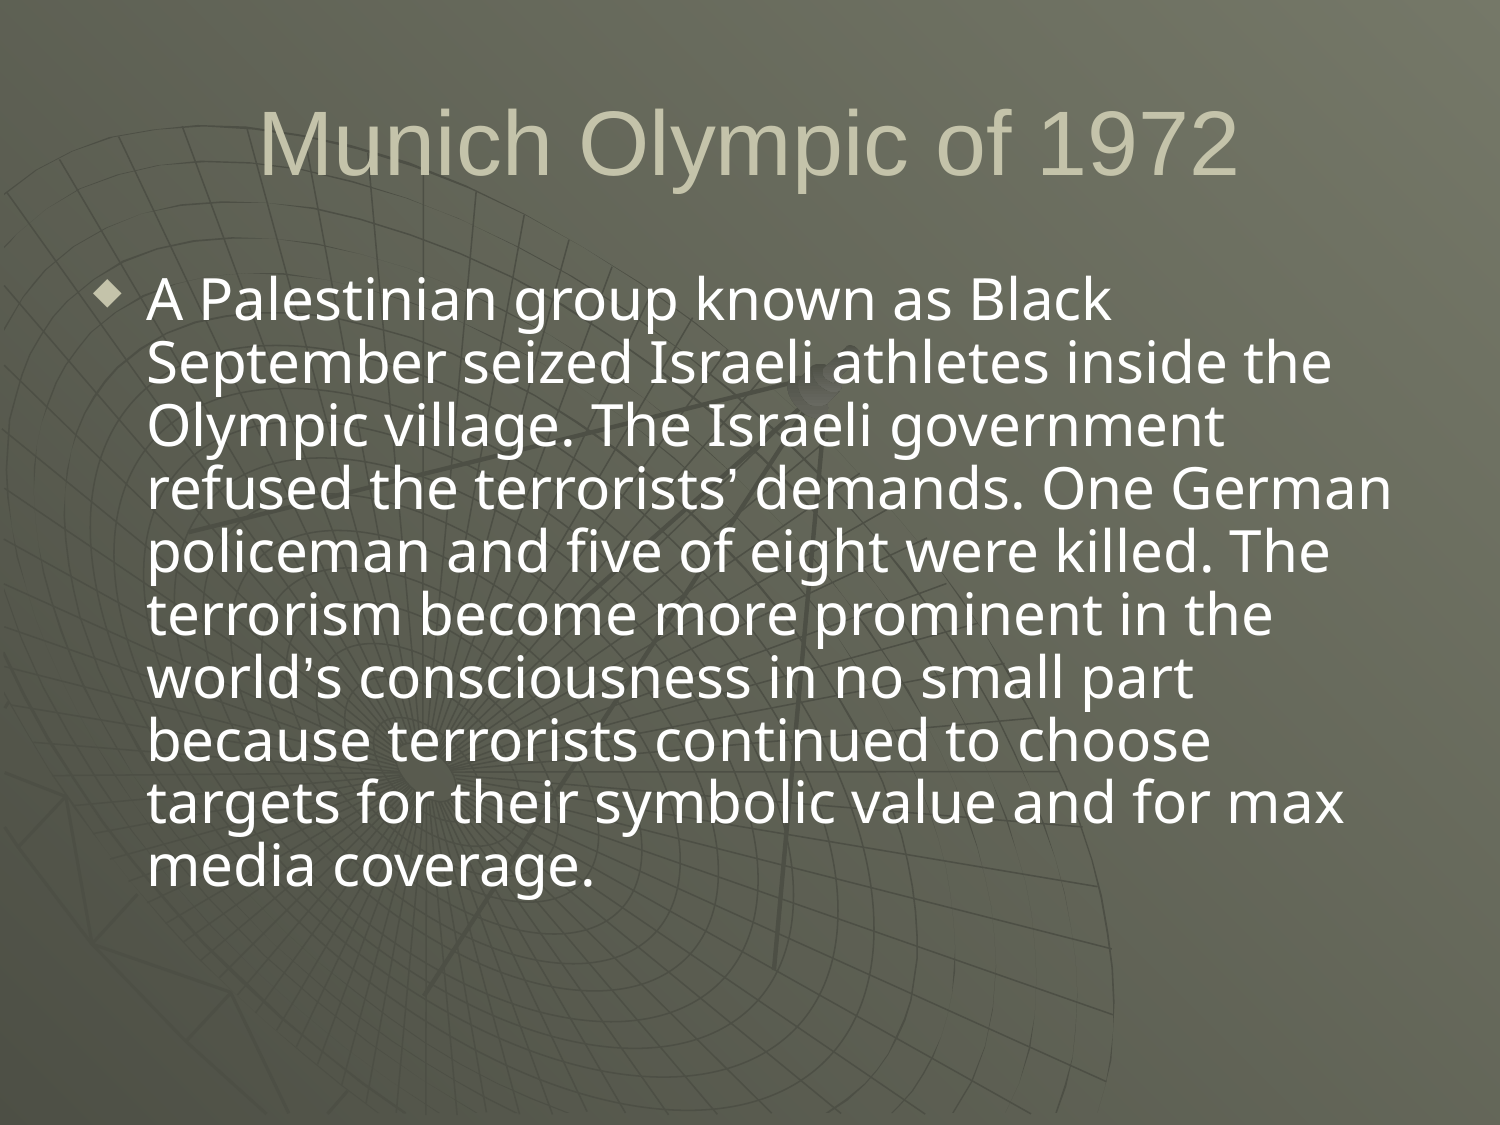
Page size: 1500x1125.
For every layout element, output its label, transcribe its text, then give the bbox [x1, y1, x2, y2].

title Munich Olympic of 1972 [74, 45, 1426, 233]
list A Palestinian group known as Black September seized Israeli athletes inside the Olympic village. The Israeli government refused the terrorists’ demands. One German policeman and five of eight were killed. The terrorism become more prominent in the world’s consciousness in no small part because terrorists continued to choose targets for their symbolic value and for max media coverage. [74, 262, 1426, 1006]
